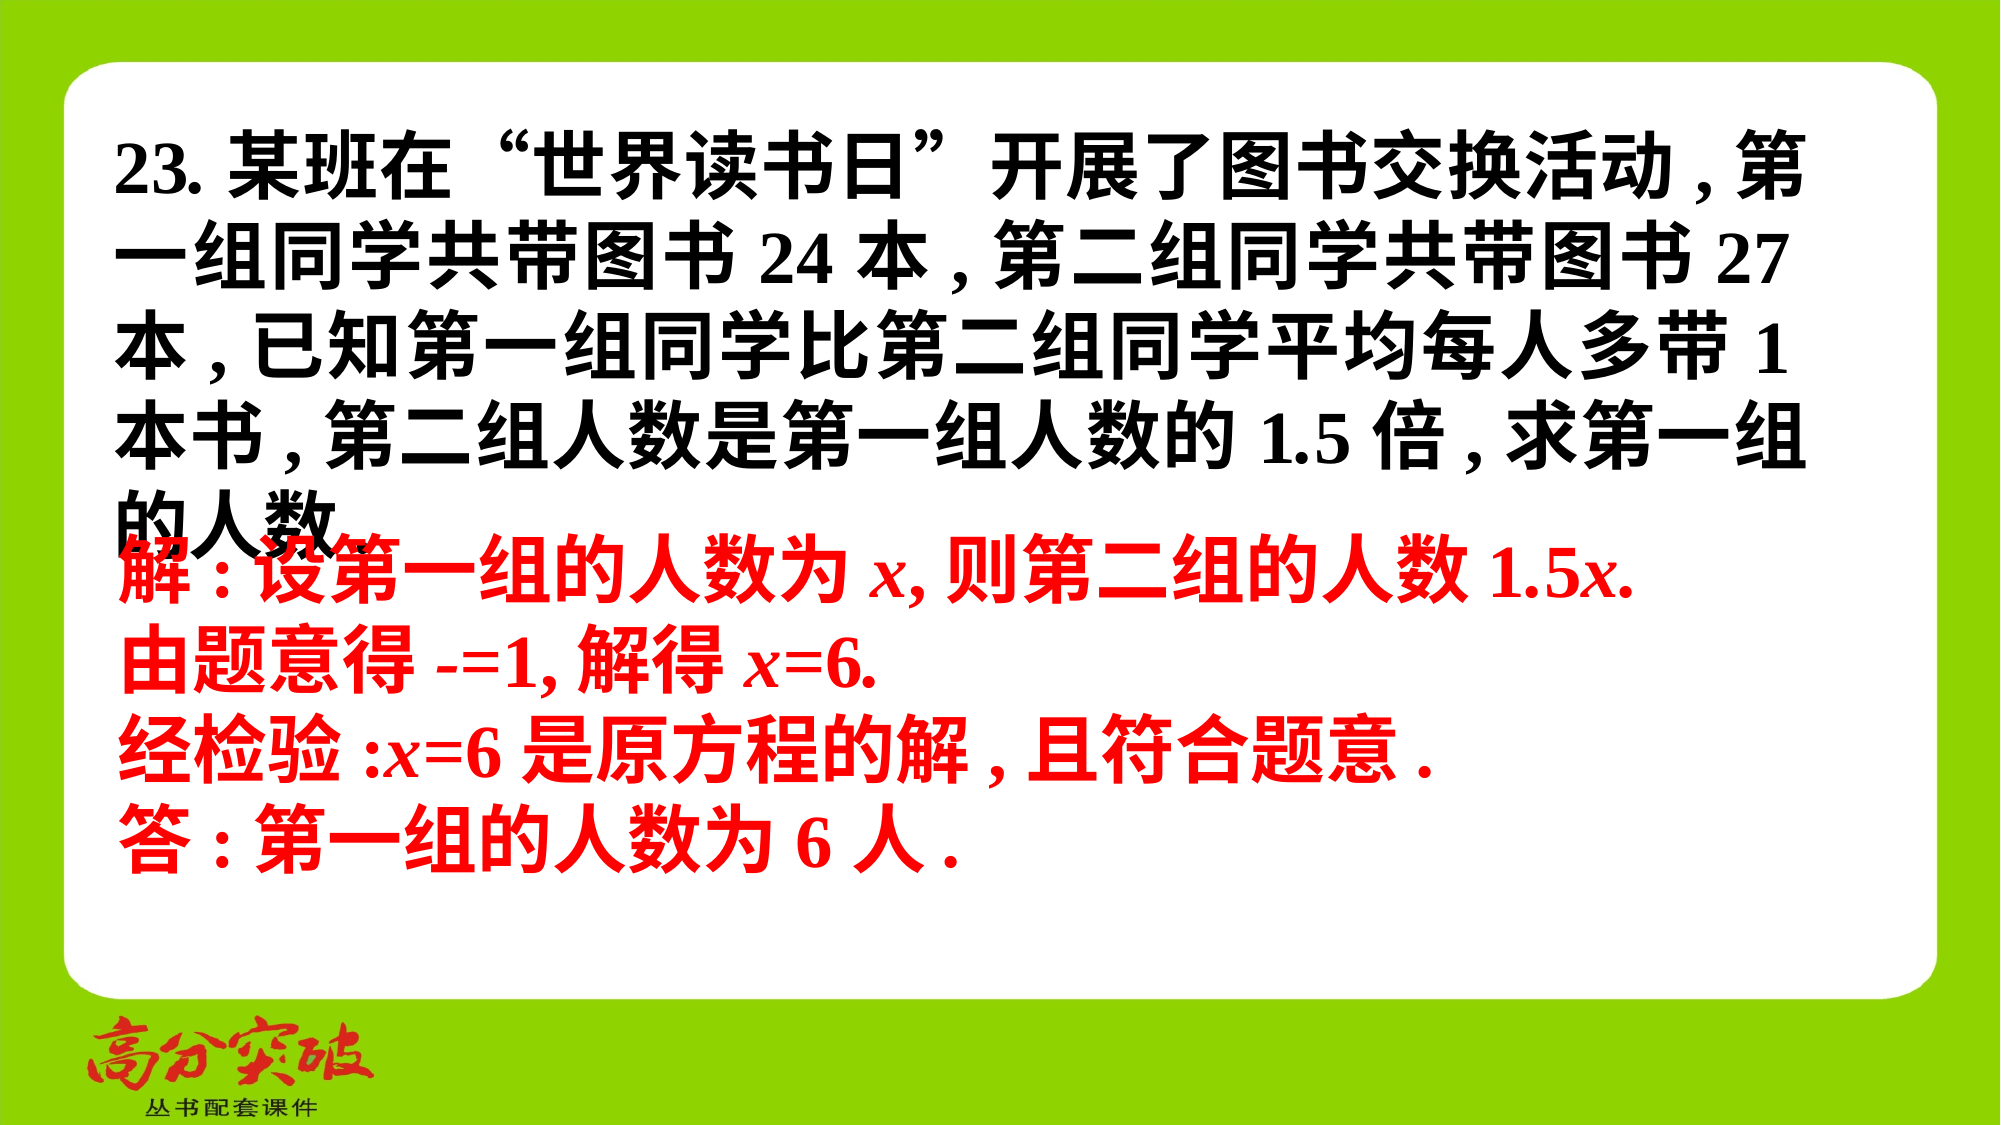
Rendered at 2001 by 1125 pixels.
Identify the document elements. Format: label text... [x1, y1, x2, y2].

text_box 23.某班在“世界读书日”开展了图书交换活动,第一组同学共带图书24本,第二组同学共带图书27本,已知第一组同学比第二组同学平均每人多带1本书,第二组人数是第一组人数的1.5倍,求第一组的人数. [98, 111, 1824, 576]
picture [0, 0, 2001, 1125]
